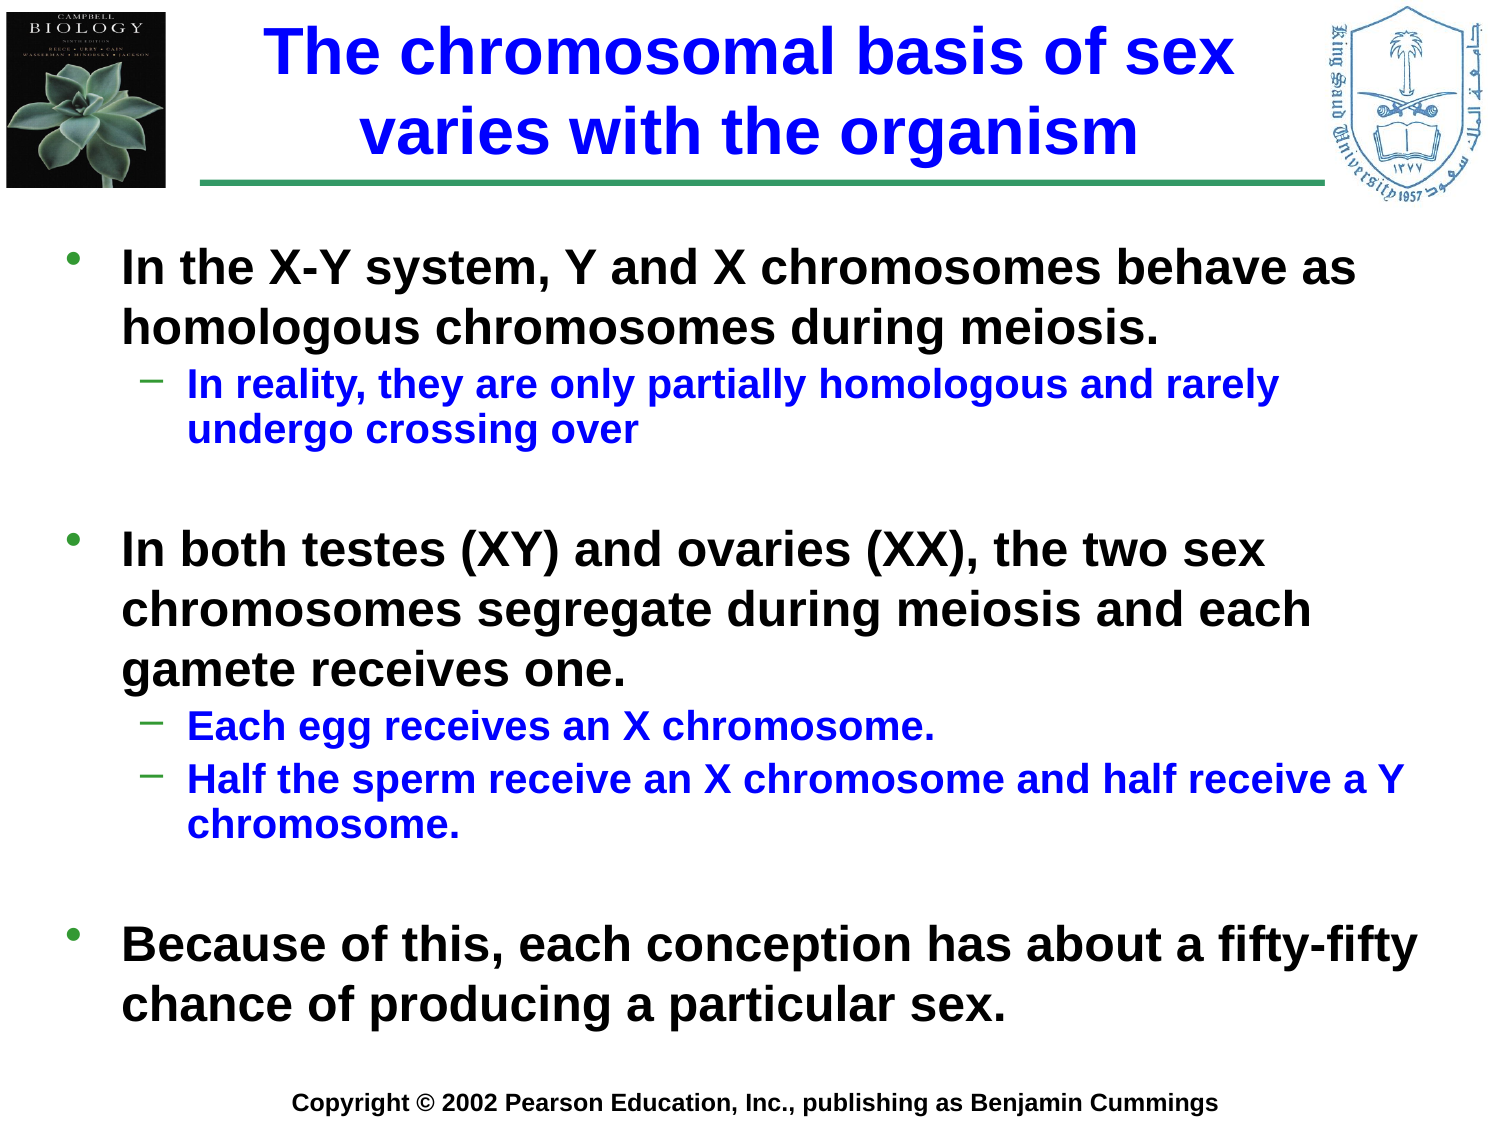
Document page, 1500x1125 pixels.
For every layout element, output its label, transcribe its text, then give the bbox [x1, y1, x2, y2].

text_box Copyright © 2002 Pearson Education, Inc., publishing as Benjamin Cummings [49, 1079, 1463, 1125]
list In the X-Y system, Y and X chromosomes behave as homologous chromosomes during meiosis. In reality, they are only partially homologous and rarely undergo crossing over In both testes (XY) and ovaries (XX), the two sex chromosomes segregate during meiosis and each gamete receives one. Each egg receives an X chromosome. Half the sperm receive an X chromosome and half receive a Y chromosome. Because of this, each conception has about a fifty-fifty chance of producing a particular sex. [50, 226, 1450, 1039]
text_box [5, 0, 1488, 209]
